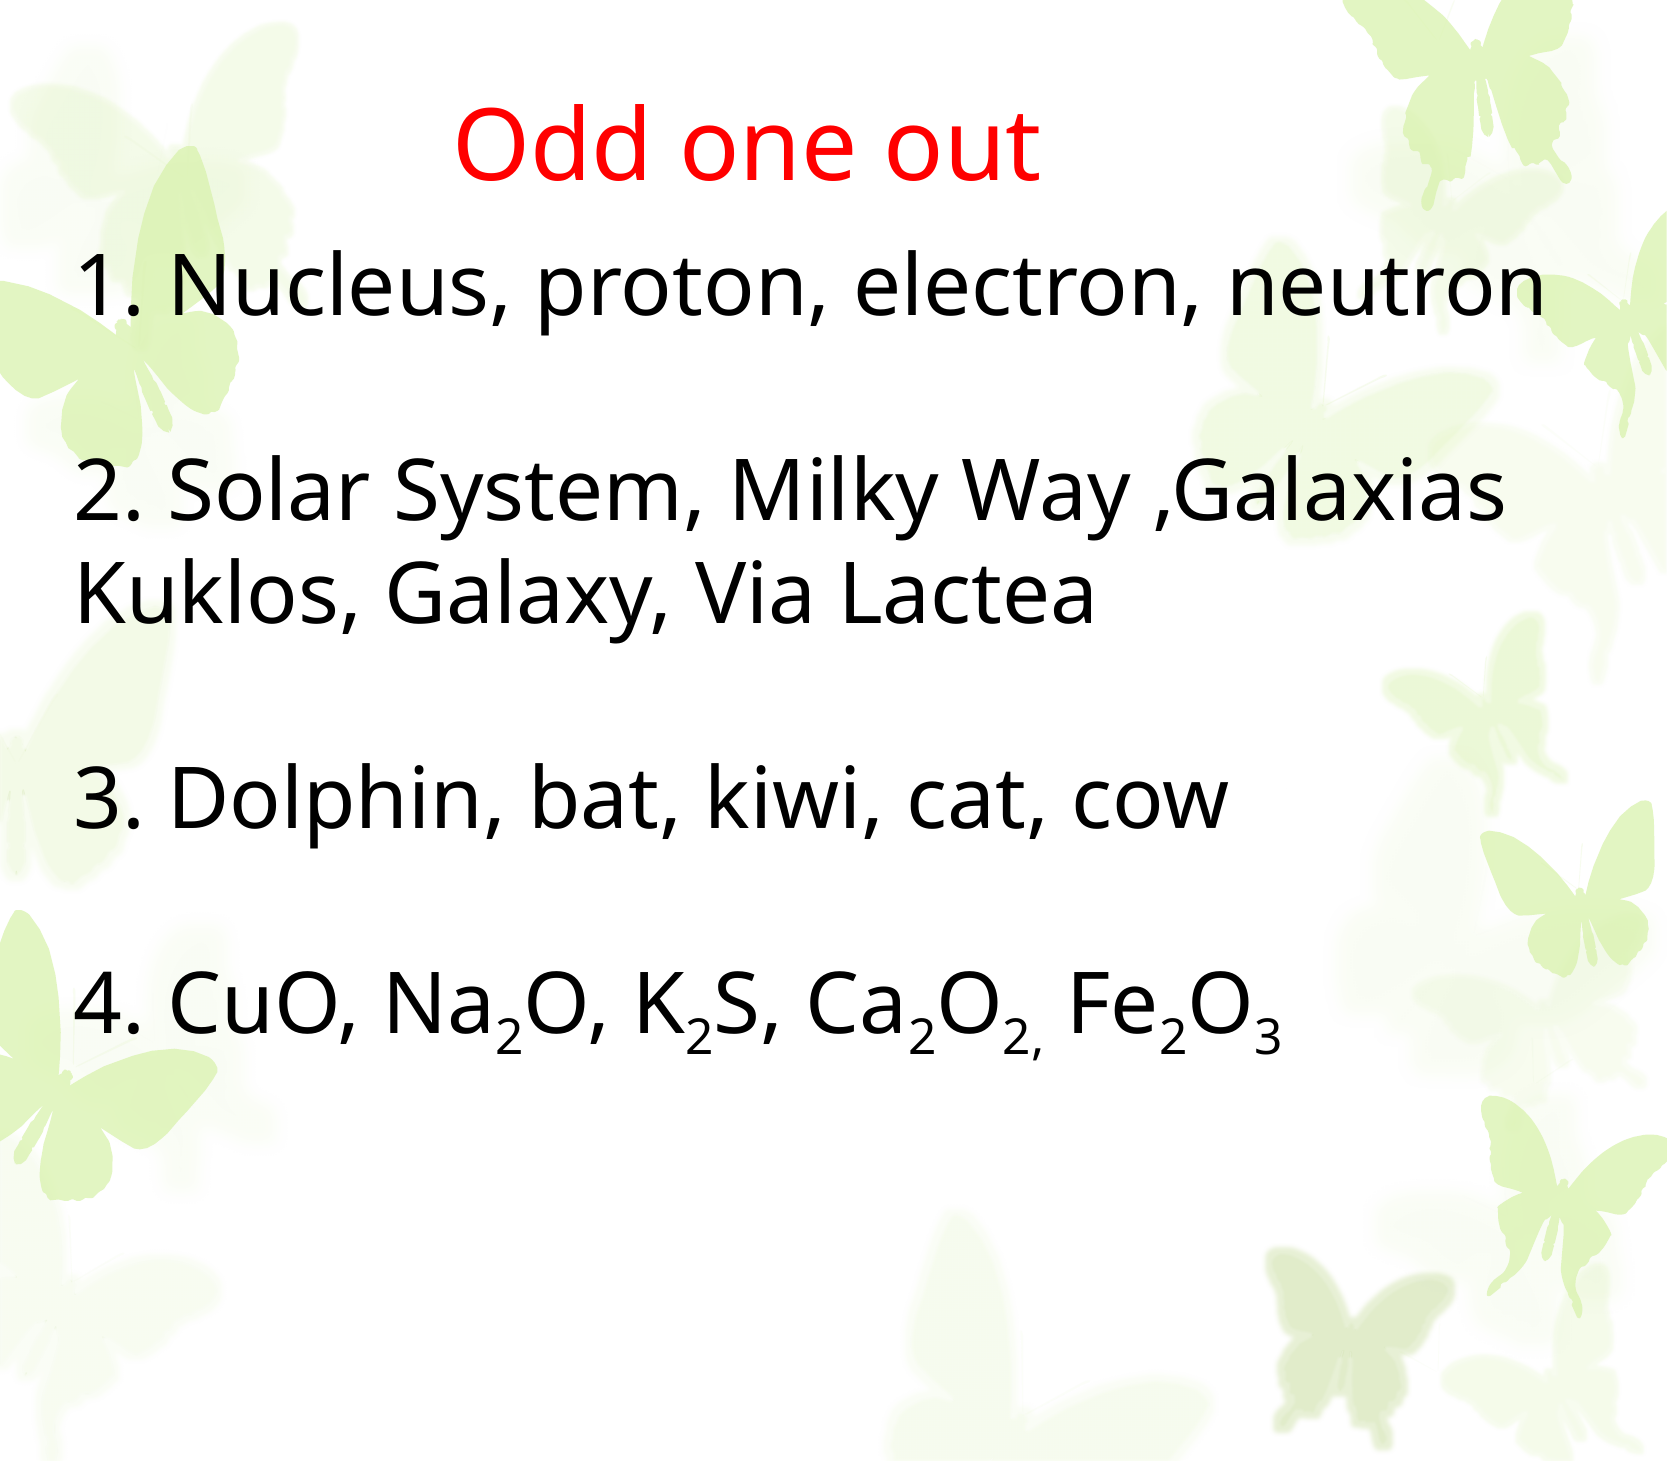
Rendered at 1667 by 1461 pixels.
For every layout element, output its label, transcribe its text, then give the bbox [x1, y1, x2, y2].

text_box 1. Nucleus, proton, electron, neutron 2. Solar System, Milky Way ,Galaxias Kuklos, Galaxy, Via Lactea 3. Dolphin, bat, kiwi, cat, cow 4. CuO, Na2O, K2S, Ca2O2, Fe2O3 [58, 222, 1615, 1072]
text_box Odd one out [437, 72, 1236, 208]
